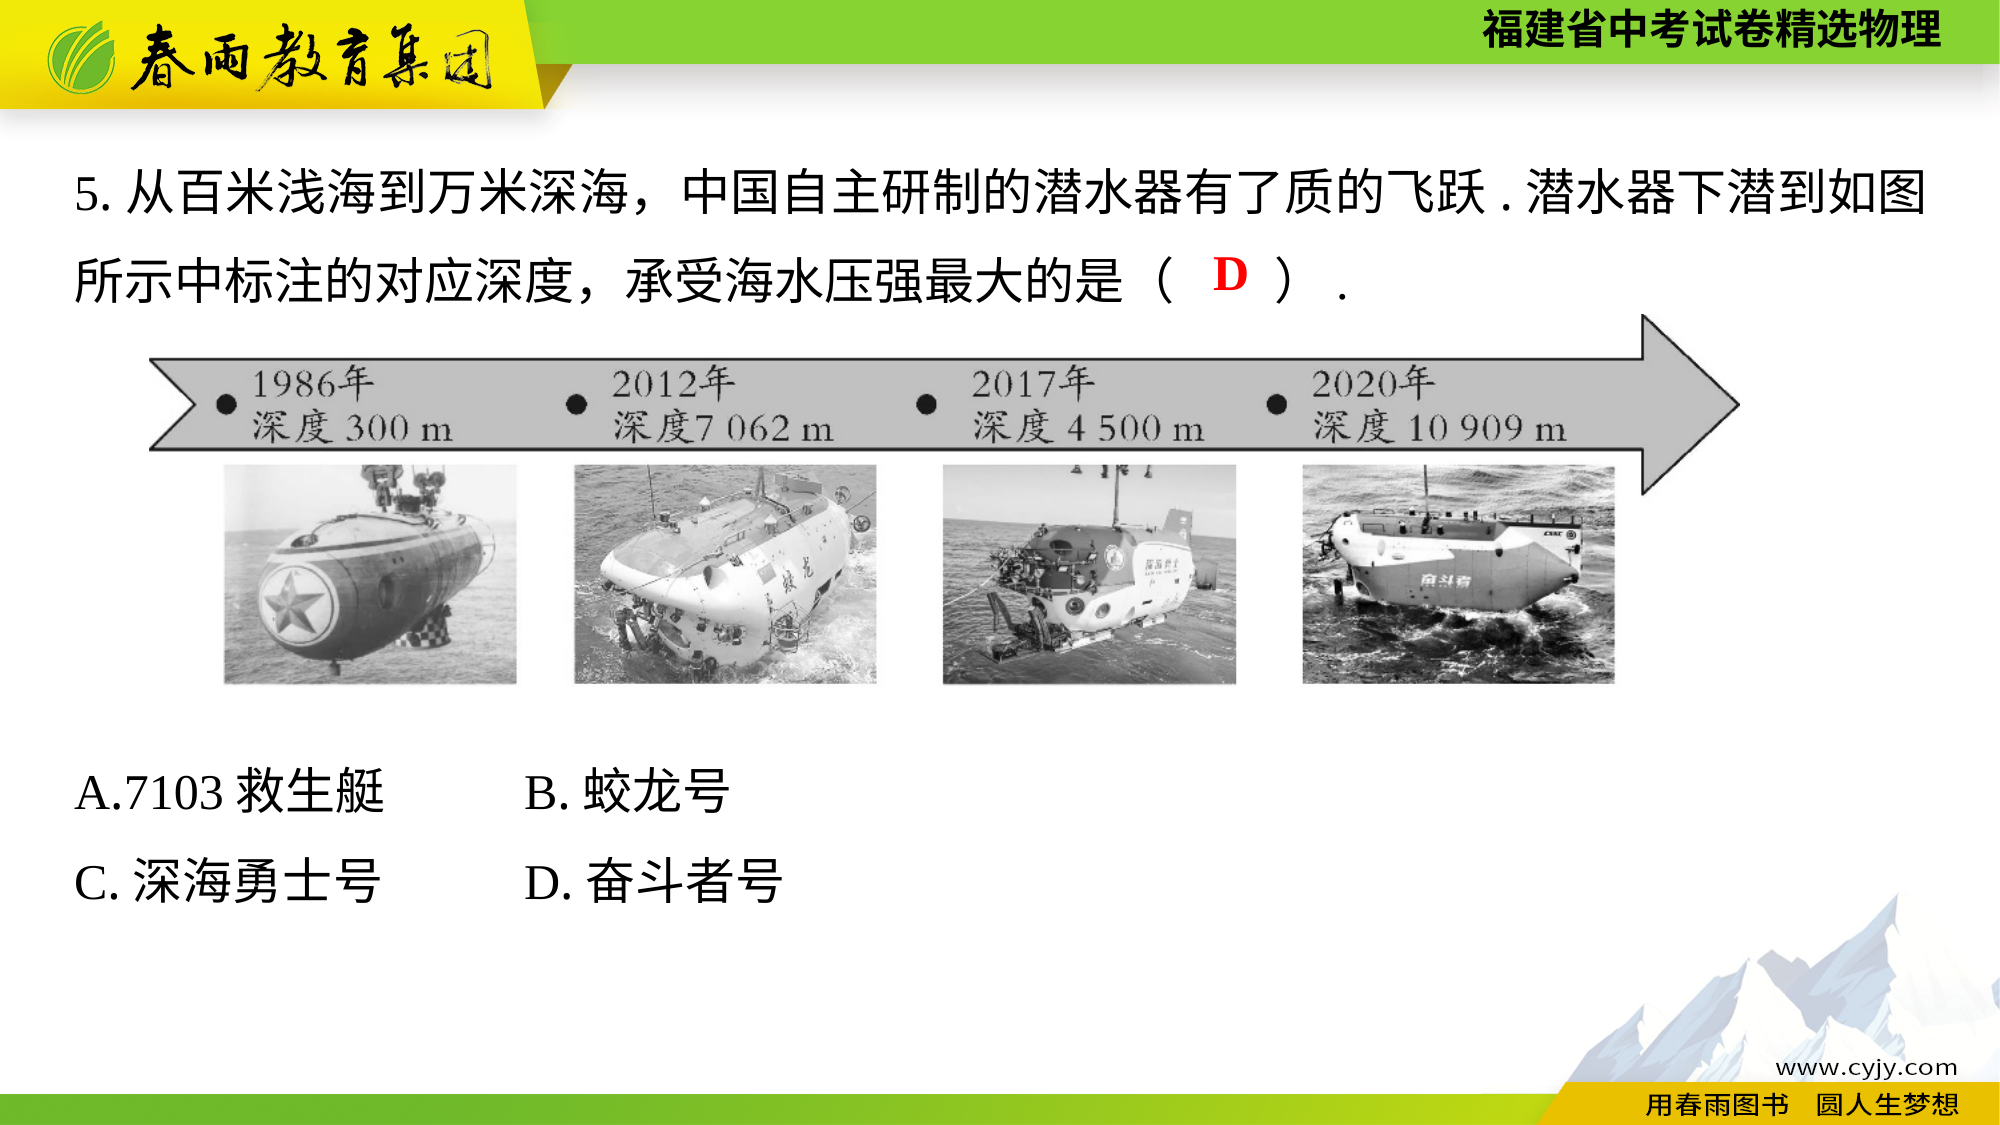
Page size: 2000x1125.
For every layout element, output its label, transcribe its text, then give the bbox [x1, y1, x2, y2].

picture [0, 0, 2000, 1125]
text_box D [1198, 233, 1265, 308]
list 5.从百米浅海到万米深海，中国自主研制的潜水器有了质的飞跃.潜水器下潜到如图所示中标注的对应深度，承受海水压强最大的是（ ）. A.7103救生艇 B.蛟龙号 C.深海勇士号 D.奋斗者号 [59, 122, 1944, 926]
